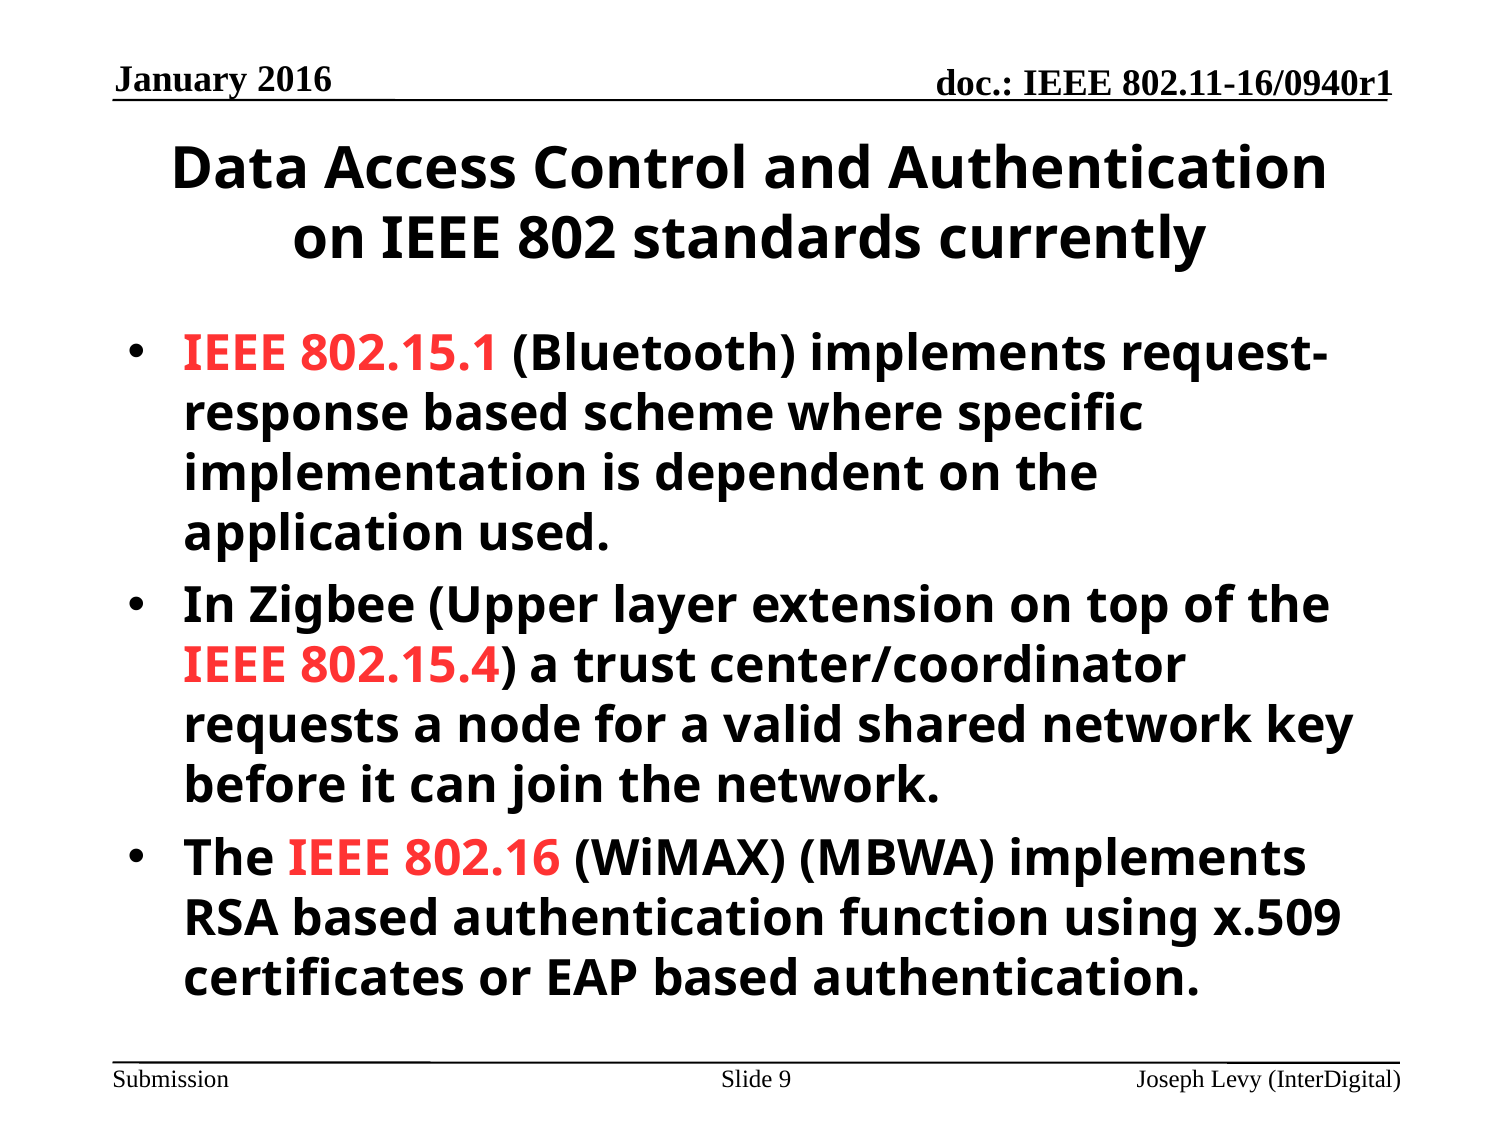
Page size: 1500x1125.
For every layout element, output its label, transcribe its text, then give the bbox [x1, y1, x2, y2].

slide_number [114, 54, 423, 100]
footer Joseph Levy (InterDigital) [878, 1061, 1402, 1093]
slide_number Slide 9 [712, 1061, 800, 1123]
list IEEE 802.15.1 (Bluetooth) implements request-response based scheme where specific implementation is dependent on the application used. In Zigbee (Upper layer extension on top of the IEEE 802.15.4) a trust center/coordinator requests a node for a valid shared network key before it can join the network. The IEEE 802.16 (WiMAX) (MBWA) implements RSA based authentication function using x.509 certificates or EAP based authentication. [112, 312, 1388, 988]
title Data Access Control and Authentication on IEEE 802 standards currently [112, 112, 1388, 288]
